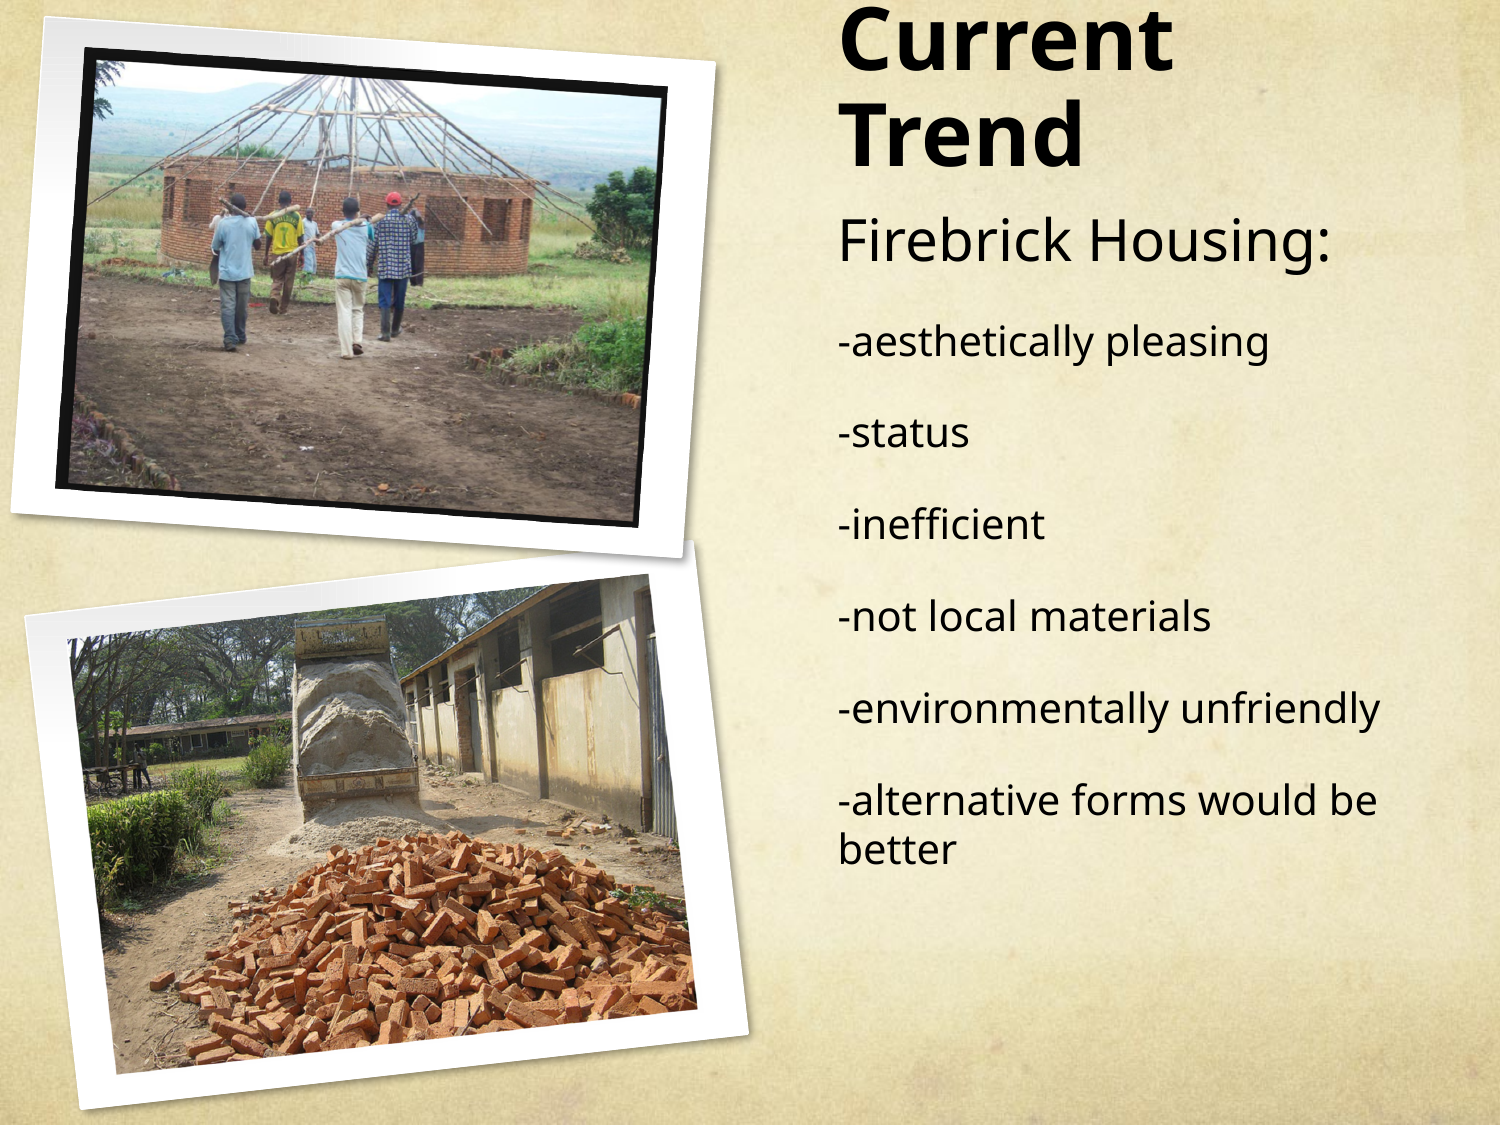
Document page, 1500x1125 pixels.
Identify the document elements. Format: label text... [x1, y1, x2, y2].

title Current Trend [822, 0, 1408, 184]
picture [0, 0, 1500, 1125]
list Firebrick Housing: -aesthetically pleasing -status -inefficient -not local materials -environmentally unfriendly -alternative forms would be better [822, 195, 1408, 888]
